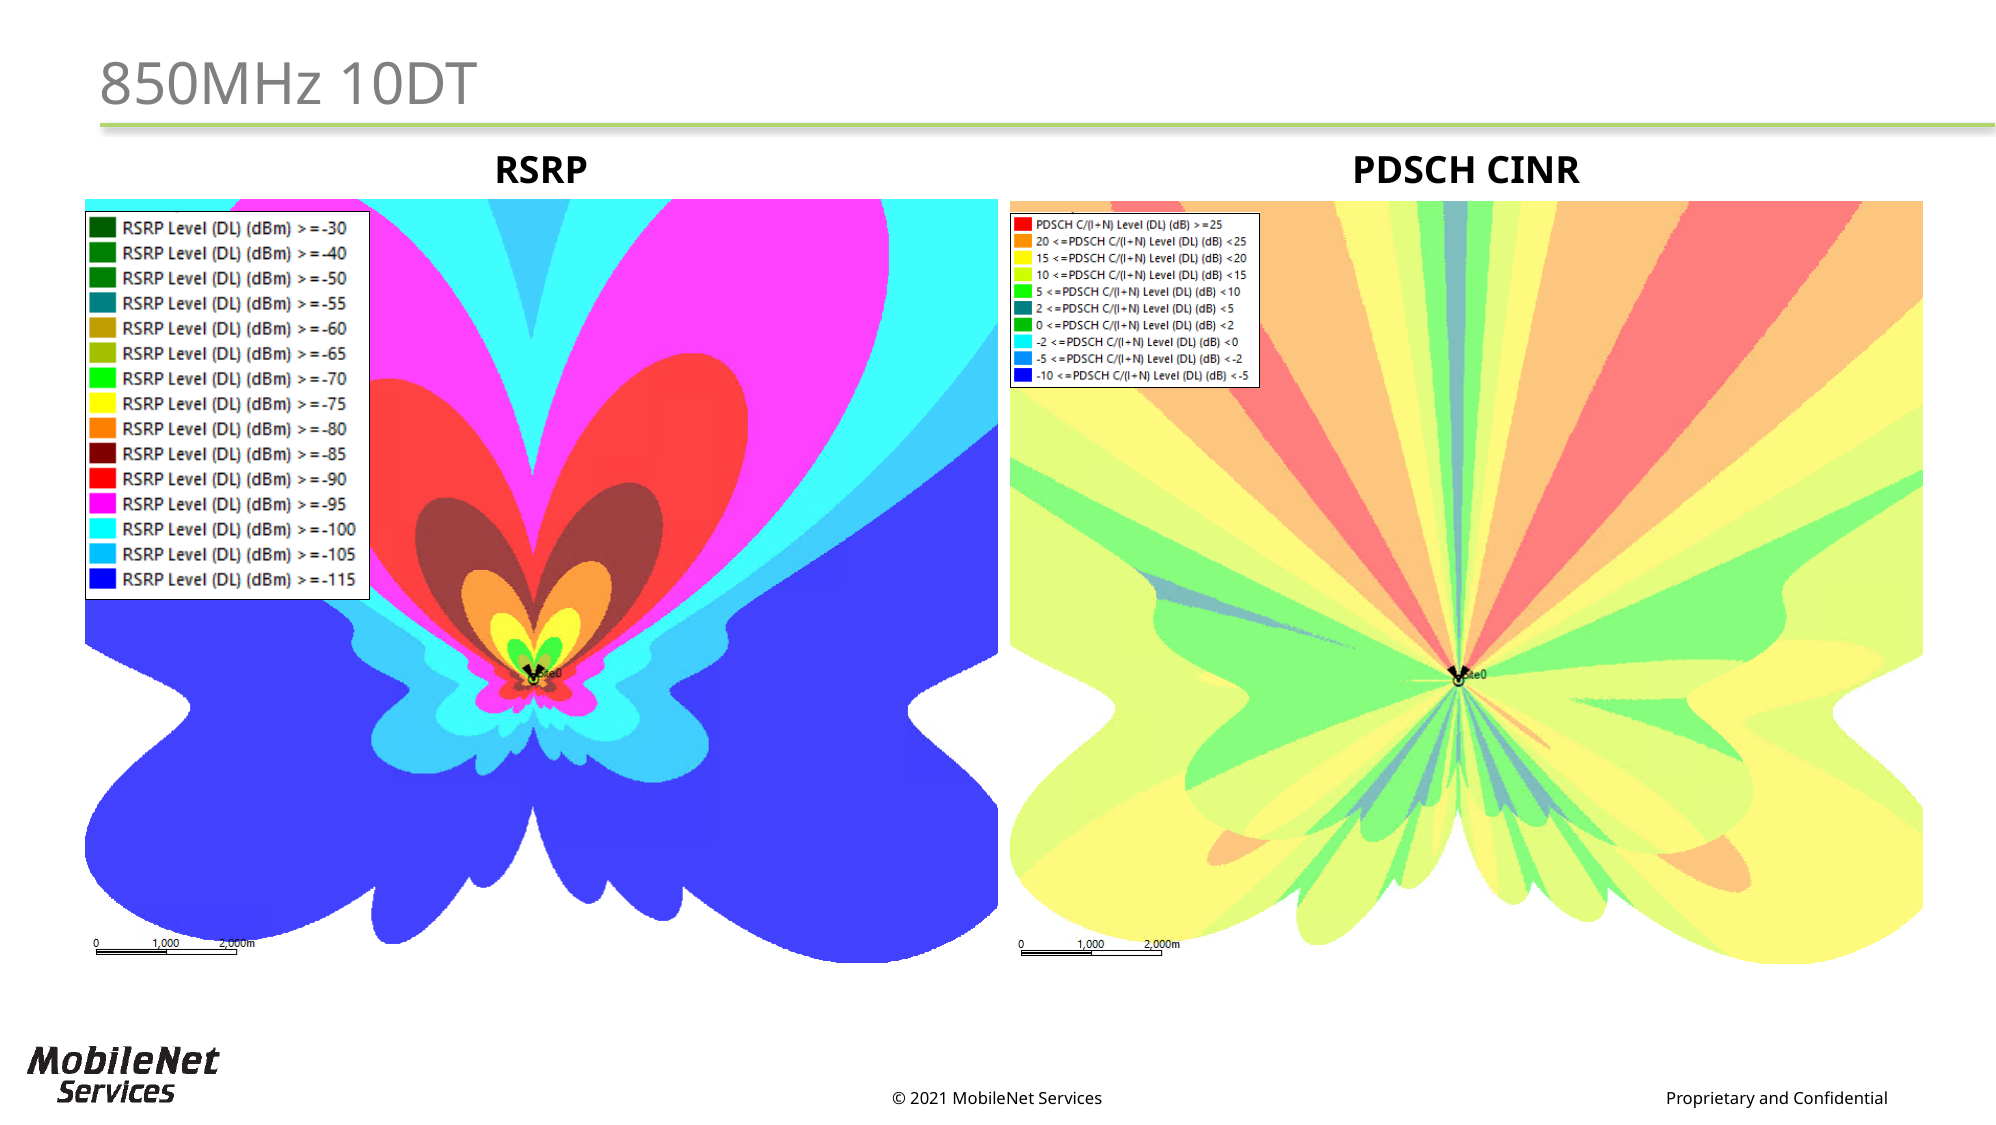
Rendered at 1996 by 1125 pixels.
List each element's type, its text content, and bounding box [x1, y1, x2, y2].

text_box RSRP [479, 138, 603, 198]
picture [19, 1037, 226, 1113]
title 850MHz 10DT [85, 0, 1881, 175]
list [1009, 200, 1923, 964]
text_box PDSCH CINR [1337, 138, 1596, 199]
picture [84, 211, 370, 600]
picture [1009, 212, 1260, 389]
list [84, 199, 998, 963]
